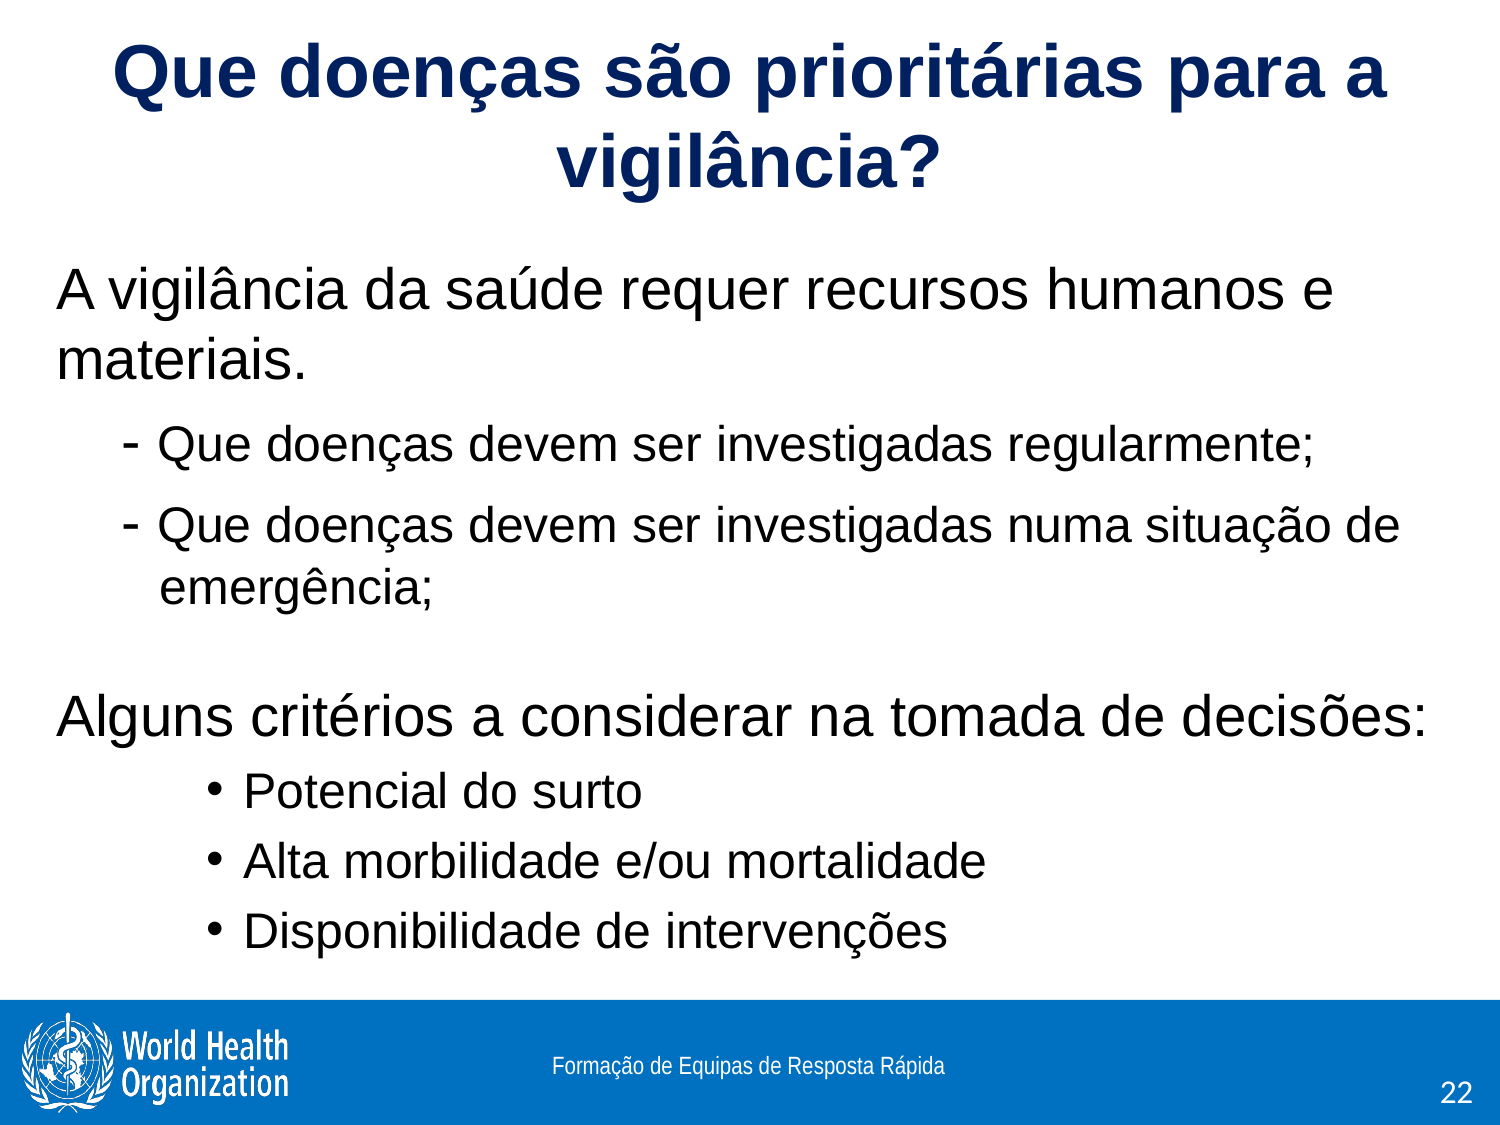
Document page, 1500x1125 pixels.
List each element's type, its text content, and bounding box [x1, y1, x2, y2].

title Que doenças são prioritárias para a vigilância? [41, 19, 1459, 207]
picture [21, 1012, 288, 1113]
text_box A vigilância da saúde requer recursos humanos e materiais. - Que doenças devem ser investigadas regularmente; - Que doenças devem ser investigadas numa situação de emergência; Alguns critérios a considerar na tomada de decisões: Potencial do surto Alta morbilidade e/ou mortalidade Disponibilidade de intervenções [41, 243, 1483, 988]
